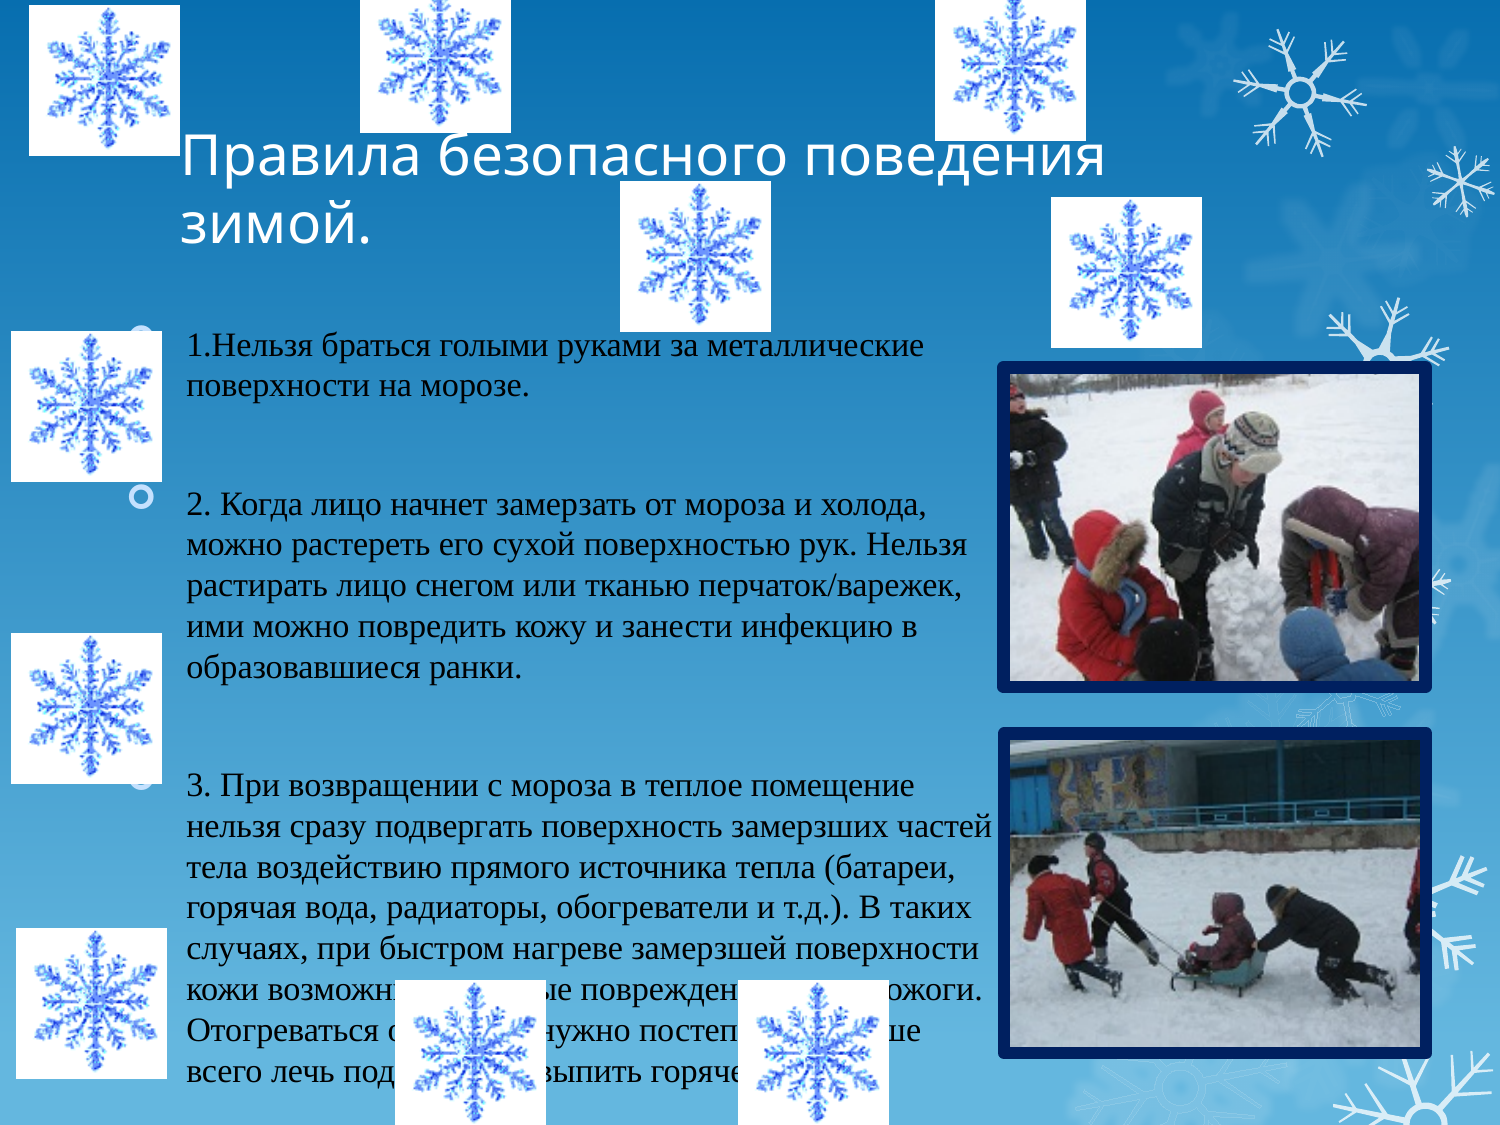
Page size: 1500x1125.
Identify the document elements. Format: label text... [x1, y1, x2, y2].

picture [359, 0, 511, 133]
list 1.Нельзя браться голыми руками за металлические поверхности на морозе. 2. Когда лицо начнет замерзать от мороза и холода, можно растереть его сухой поверхностью рук. Нельзя растирать лицо снегом или тканью перчаток/варежек, ими можно повредить кожу и занести инфекцию в образовавшиеся ранки. 3. При возвращении с мороза в теплое помещение нельзя сразу подвергать поверхность замерзших частей тела воздействию прямого источника тепла (батареи, горячая вода, радиаторы, обогреватели и т.д.). В таких случаях, при быстром нагреве замерзшей поверхности кожи возможны серьезные повреждения и даже ожоги. Отогреваться от мороза нужно постепенно. Лучше всего лечь под одеяло и выпить горячего чая. [111, 314, 1010, 1106]
picture [1009, 739, 1421, 1048]
title Правила безопасного поведения зимой. [165, 110, 1334, 263]
picture [934, 0, 1086, 141]
picture [10, 331, 162, 483]
picture [28, 5, 180, 157]
picture [737, 979, 889, 1125]
picture [395, 979, 547, 1125]
picture [1009, 372, 1420, 682]
picture [619, 181, 771, 333]
picture [10, 632, 162, 784]
picture [1051, 197, 1203, 349]
picture [16, 928, 168, 1080]
